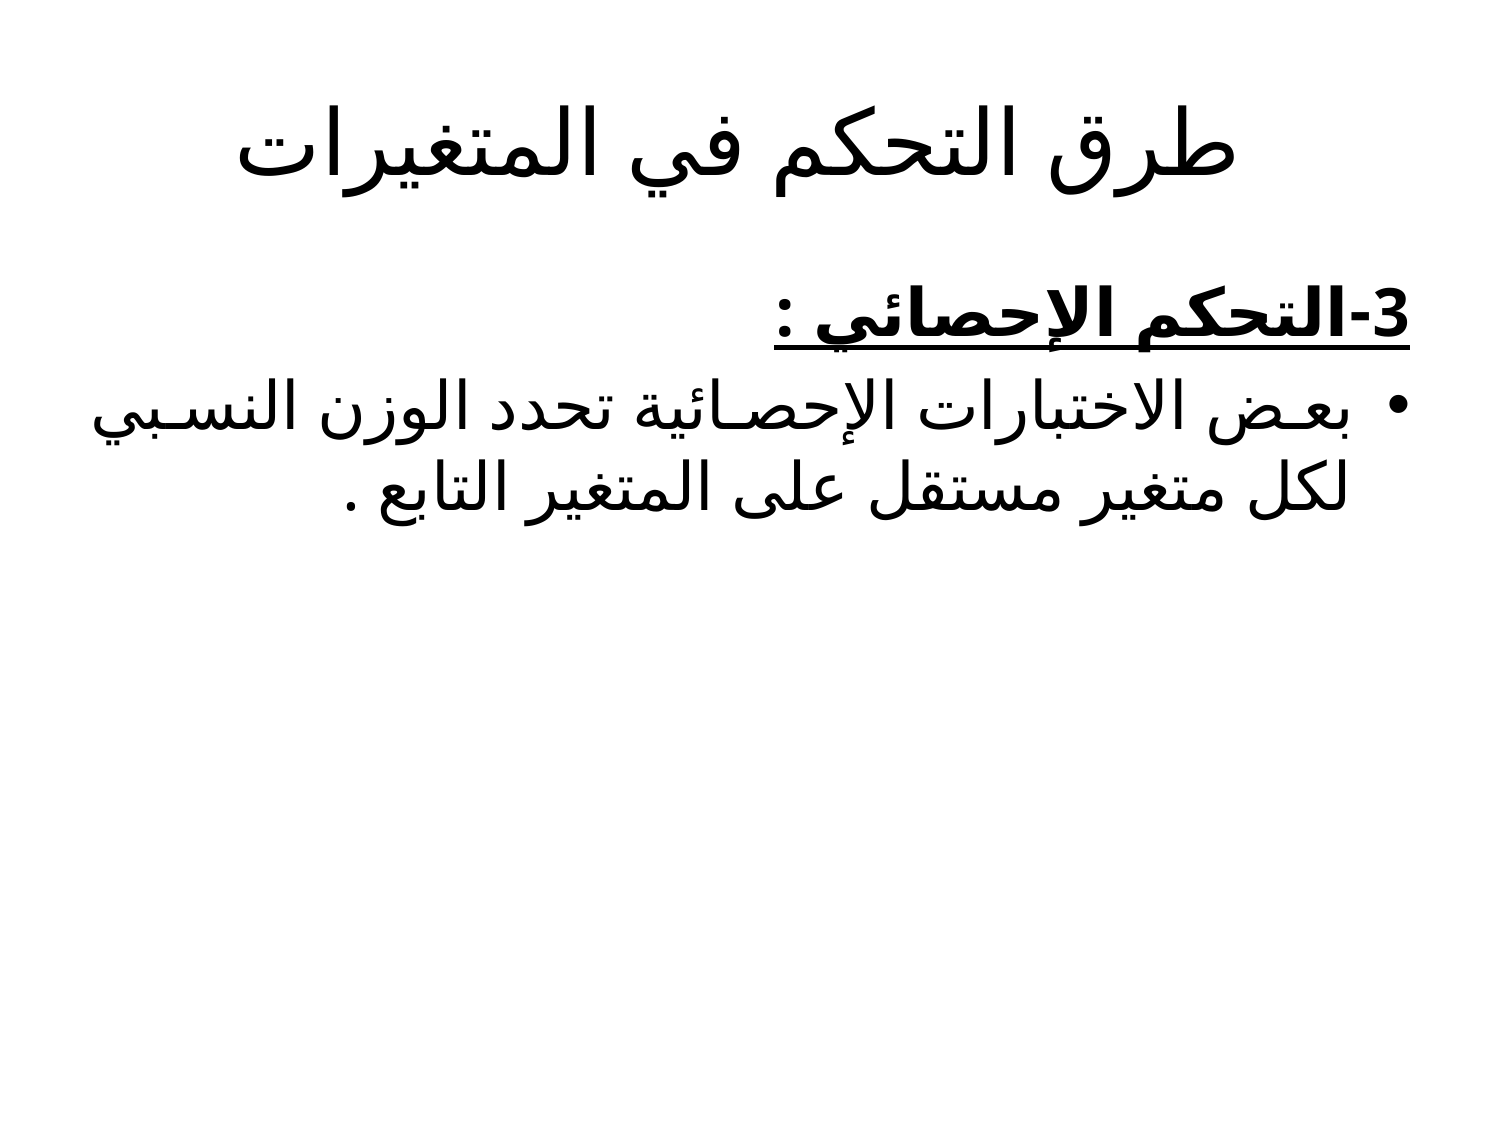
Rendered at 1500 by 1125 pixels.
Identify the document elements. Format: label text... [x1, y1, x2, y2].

title طرق التحكم في المتغيرات [75, 45, 1425, 233]
list 3-التحكم الإحصائي : بعض الاختبارات الإحصائية تحدد الوزن النسبي لكل متغير مستقل على المتغير التابع . [75, 262, 1425, 1005]
